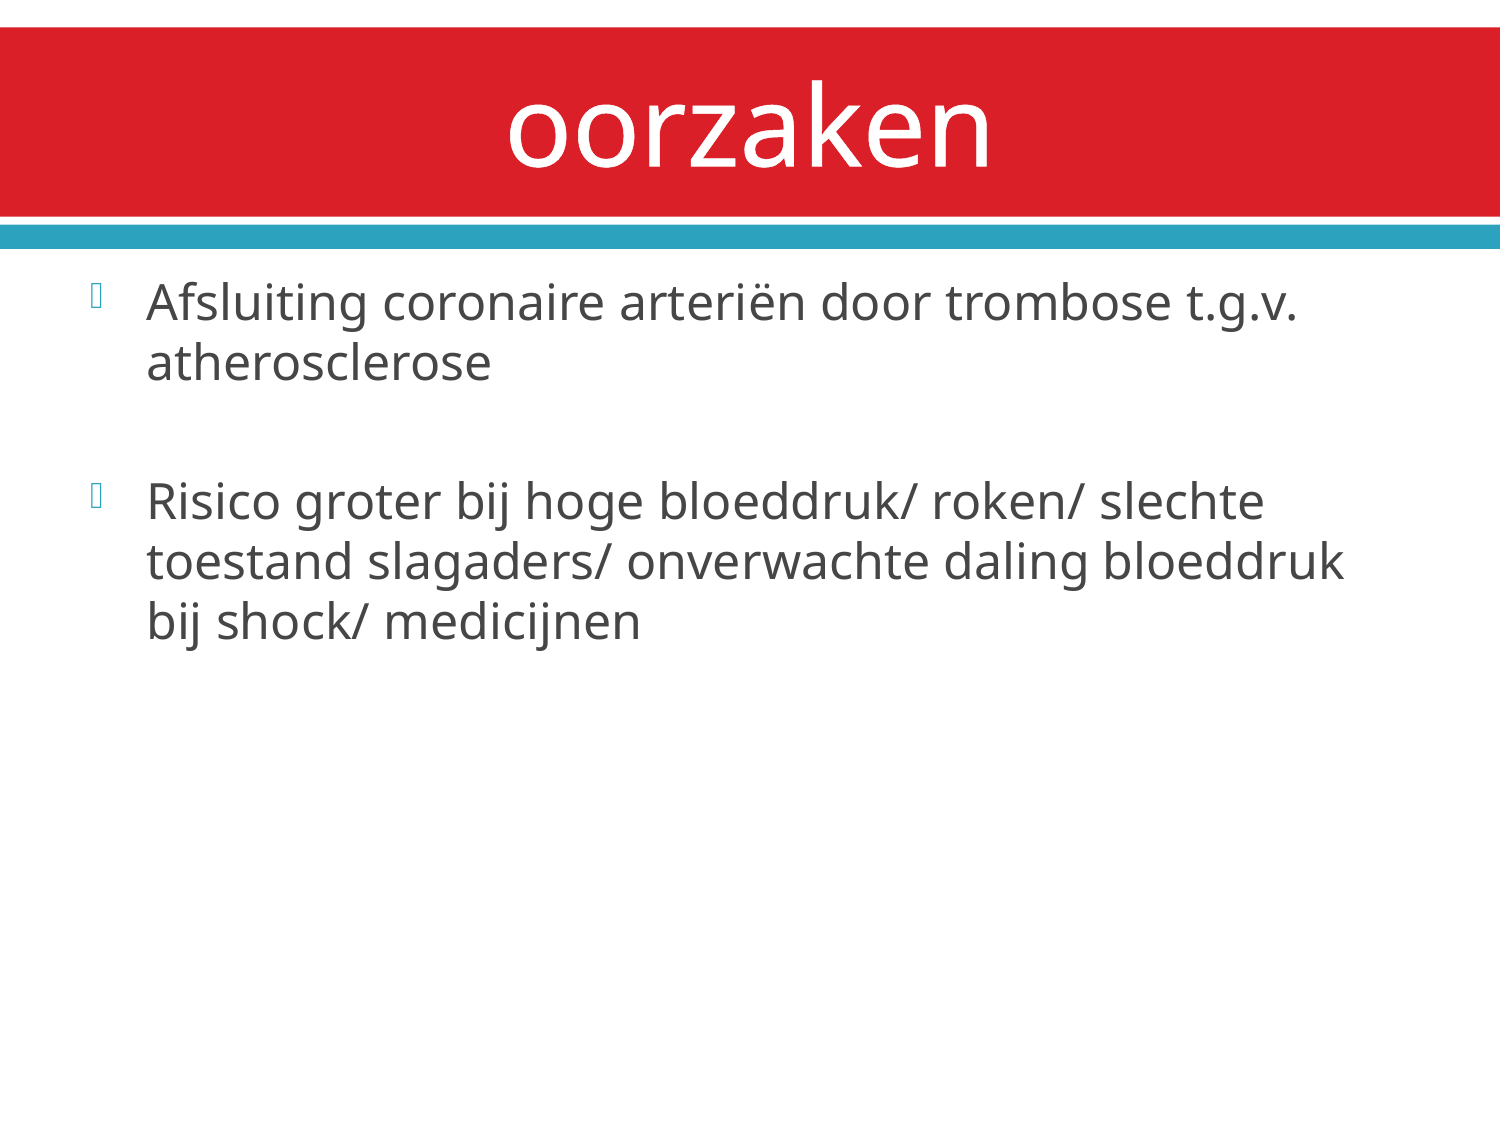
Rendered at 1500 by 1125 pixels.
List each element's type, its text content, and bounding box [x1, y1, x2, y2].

title oorzaken [75, 29, 1425, 213]
list Afsluiting coronaire arteriën door trombose t.g.v. atherosclerose Risico groter bij hoge bloeddruk/ roken/ slechte toestand slagaders/ onverwachte daling bloeddruk bij shock/ medicijnen [75, 262, 1425, 1005]
